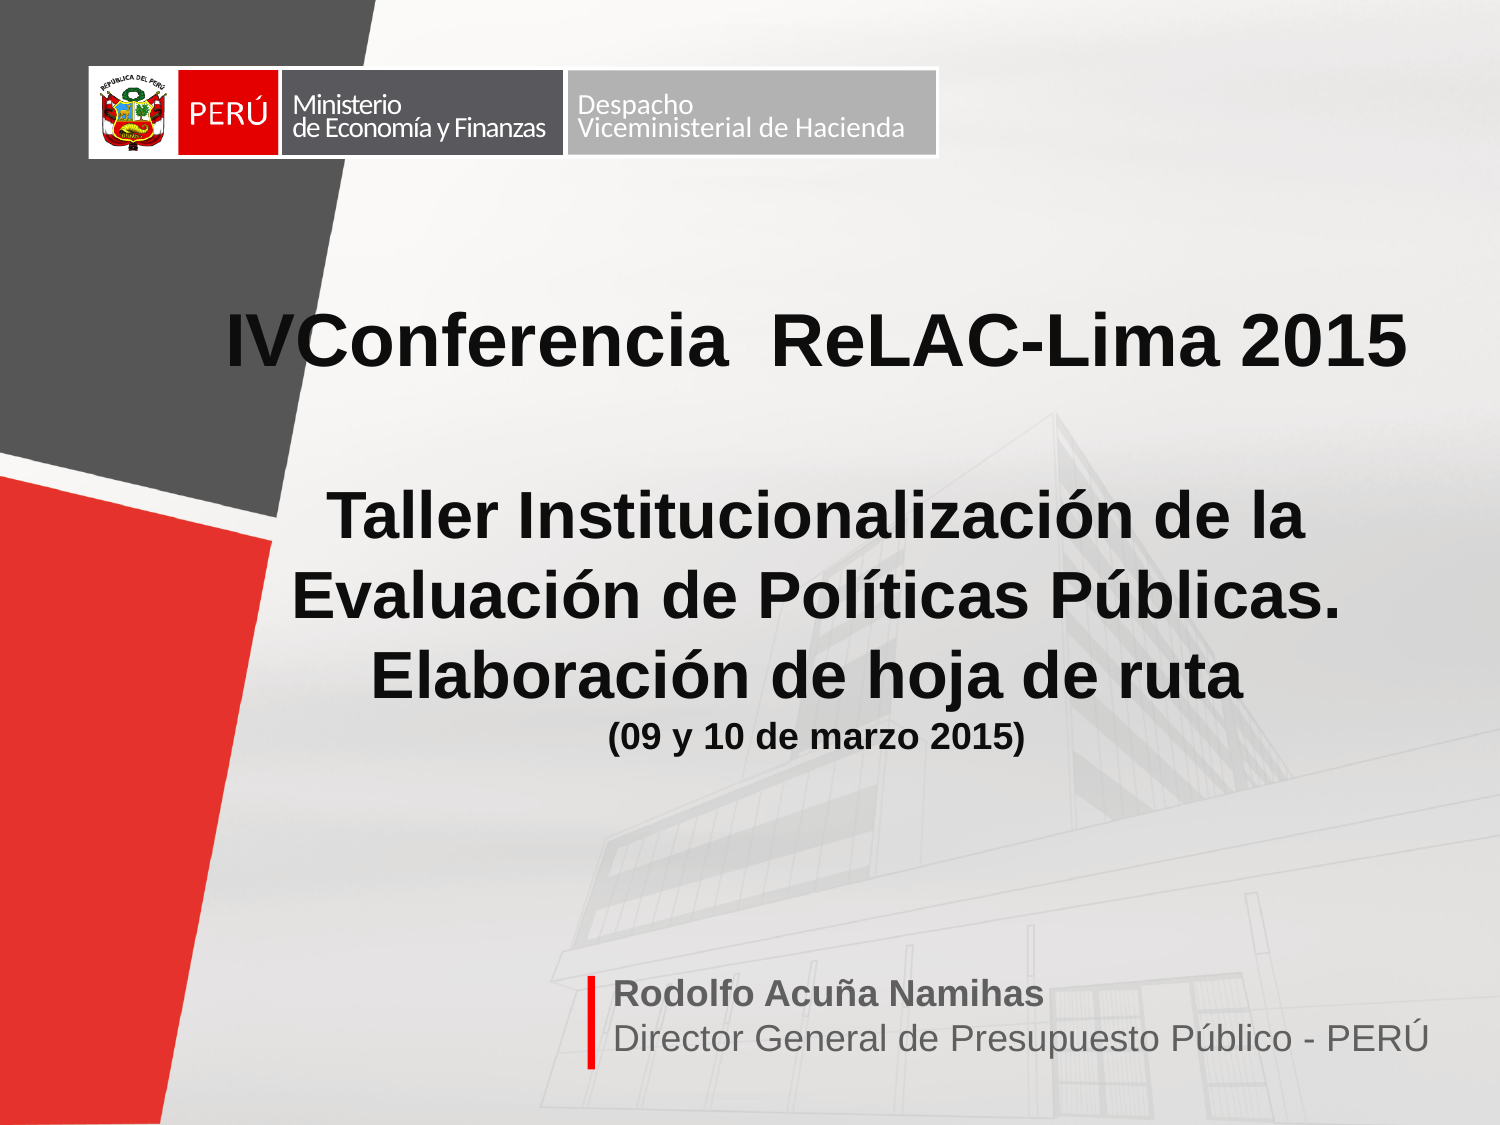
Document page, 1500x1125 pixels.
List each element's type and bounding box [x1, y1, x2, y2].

picture [0, 0, 1500, 1125]
text_box [88, 66, 940, 159]
